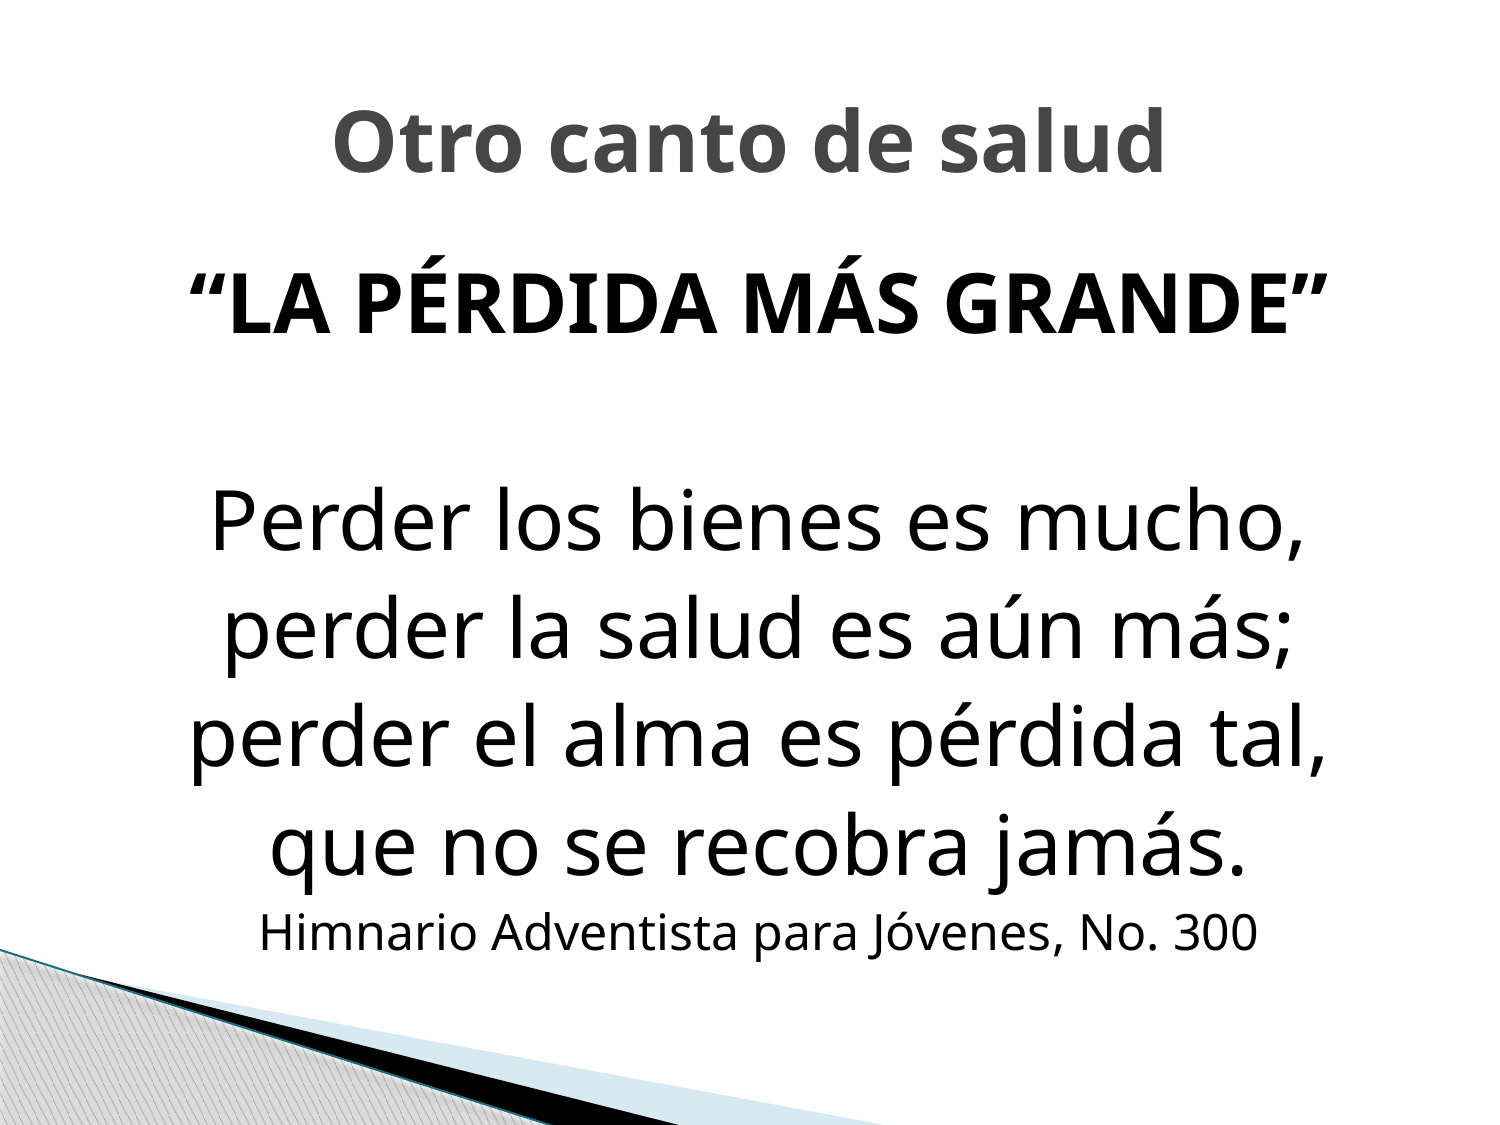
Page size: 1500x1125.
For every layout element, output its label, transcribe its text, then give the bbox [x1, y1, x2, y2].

list “LA PÉRDIDA MÁS GRANDE” Perder los bienes es mucho, perder la salud es aún más; perder el alma es pérdida tal, que no se recobra jamás. Himnario Adventista para Jóvenes, No. 300 [75, 243, 1425, 986]
title Otro canto de salud [75, 45, 1425, 233]
